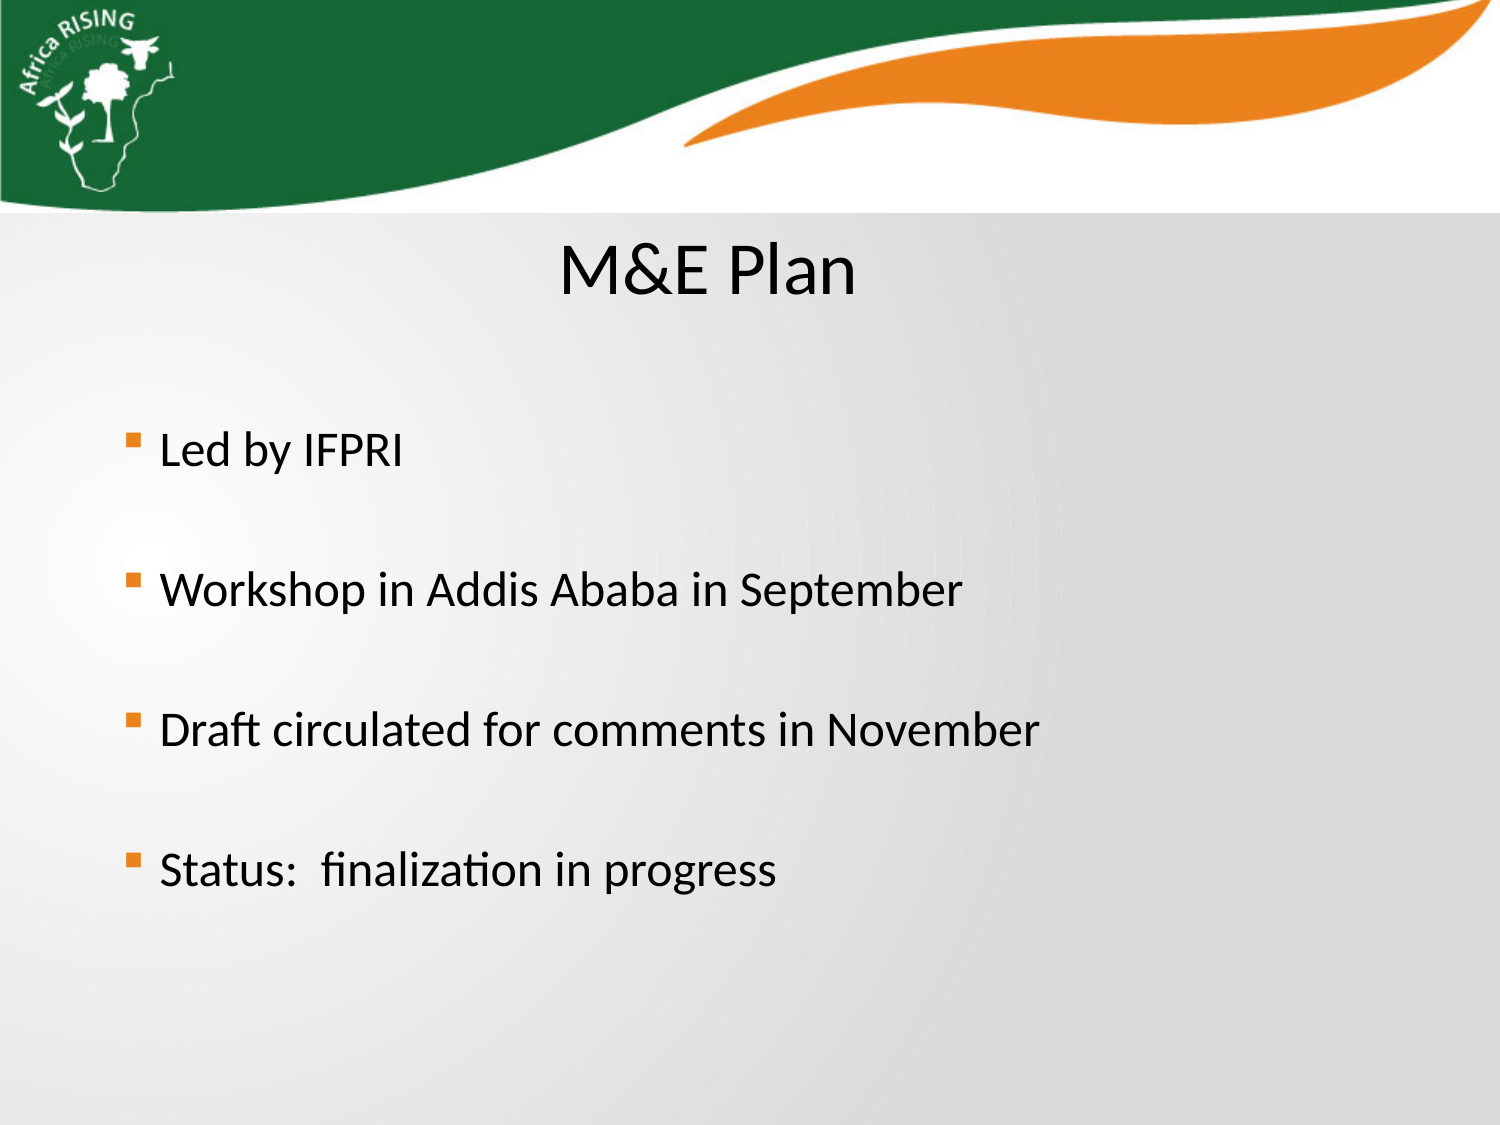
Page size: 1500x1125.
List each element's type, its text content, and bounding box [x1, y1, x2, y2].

picture [0, 0, 1500, 213]
list M&E Plan [75, 212, 1325, 400]
list Led by IFPRI Workshop in Addis Ababa in September Draft circulated for comments in November Status: finalization in progress [88, 408, 1364, 1072]
